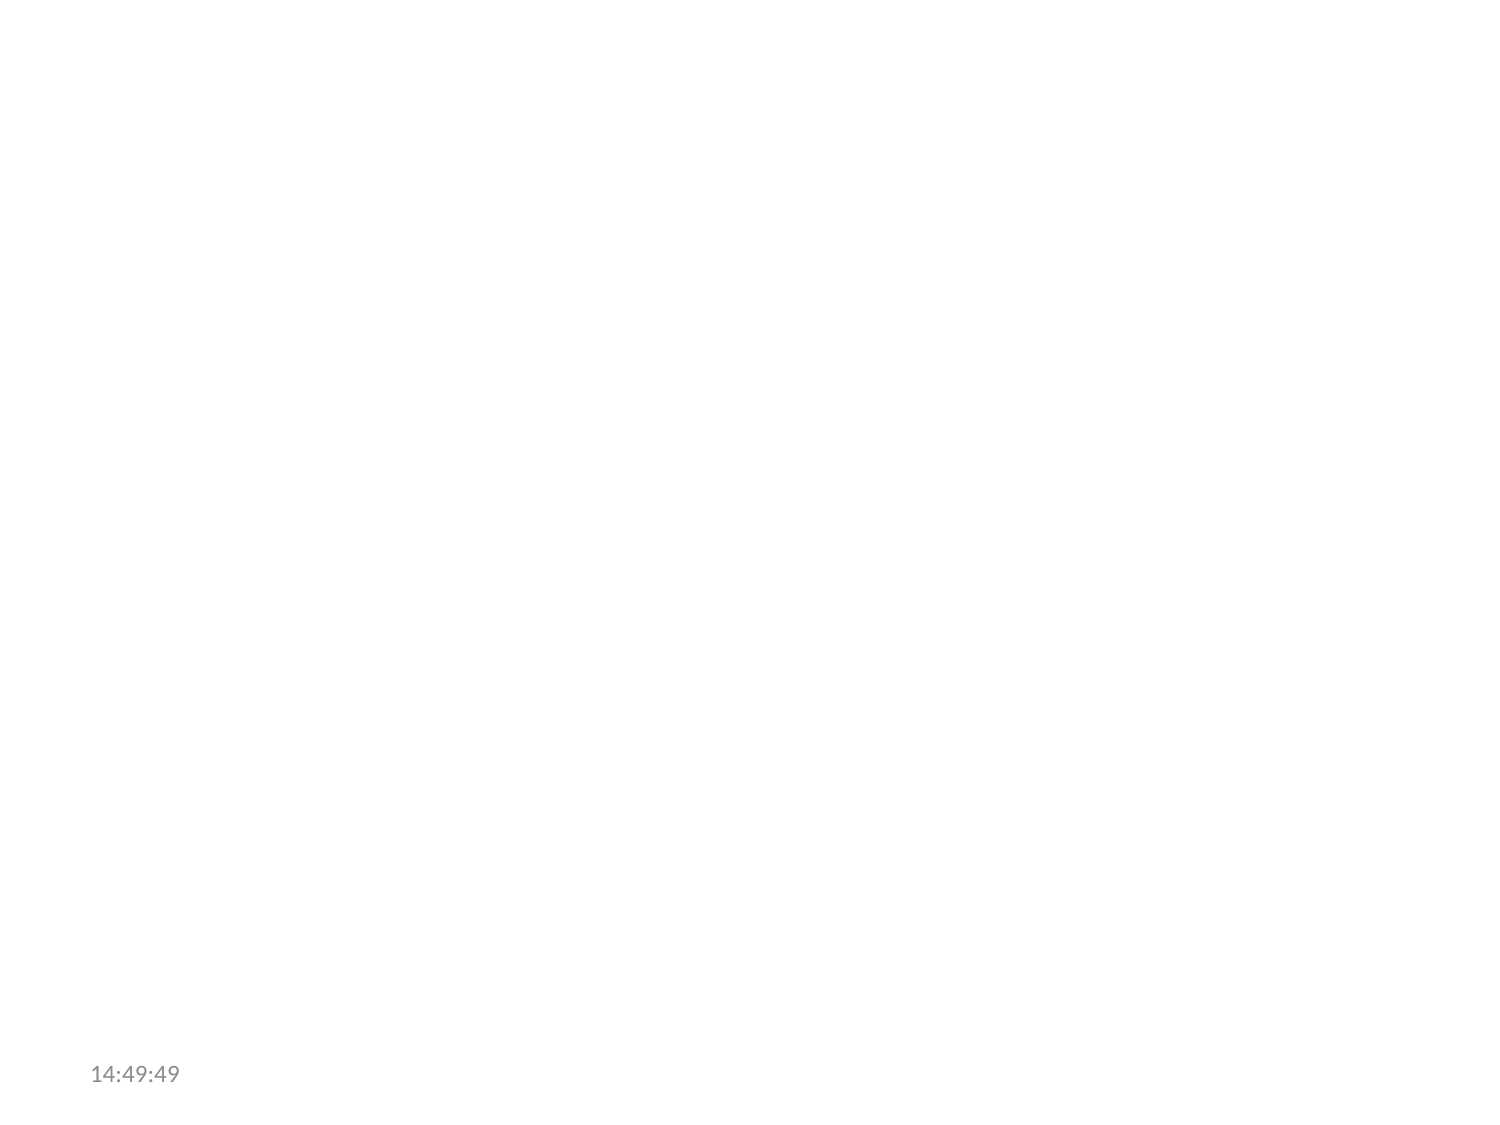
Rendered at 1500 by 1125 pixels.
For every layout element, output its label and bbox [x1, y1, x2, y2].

slide_number [75, 1042, 425, 1103]
